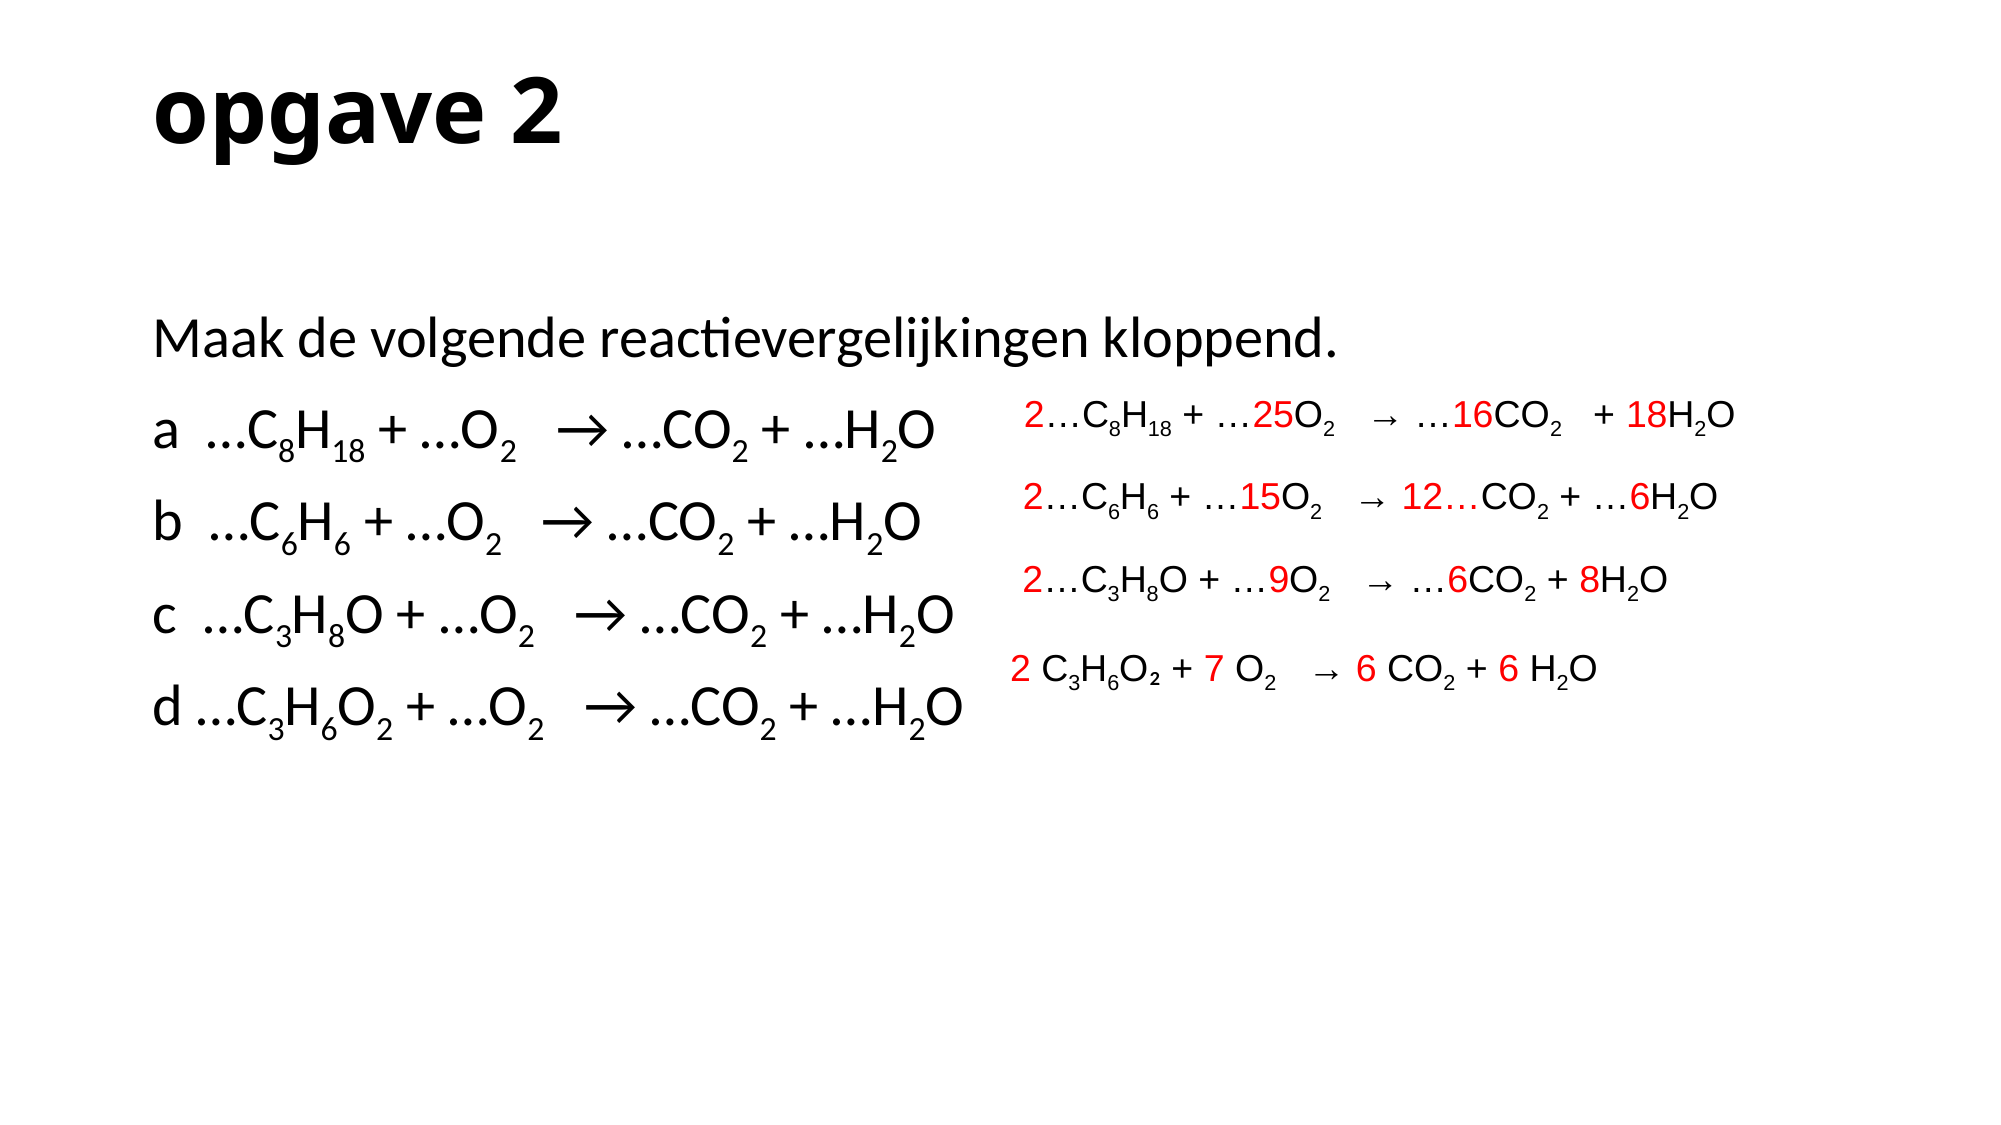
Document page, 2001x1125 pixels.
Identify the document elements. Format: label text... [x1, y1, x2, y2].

text_box 2…C8H18 + …25O2 → …16CO2 + 18H2O [1009, 382, 1762, 448]
title opgave 2 [137, 59, 1863, 278]
list Maak de volgende reactievergelijkingen kloppend. a …C8H18 + …O2 → …CO2 + …H2O b …C6H6 + …O2 → …CO2 + …H2O c …C3H8O + …O2 → …CO2 + …H2O d …C3H6O2 + …O2 → …CO2 + …H2O [137, 299, 1863, 1014]
text_box 2 C3H6O₂ + 7 O2 → 6 CO2 + 6 H2O [972, 635, 2000, 703]
text_box 2…C3H8O + …9O2 → …6CO2 + 8H2O [1007, 547, 1694, 614]
text_box 2…C6H6 + …15O2 → 12…CO2 + …6H2O [1008, 464, 1744, 531]
